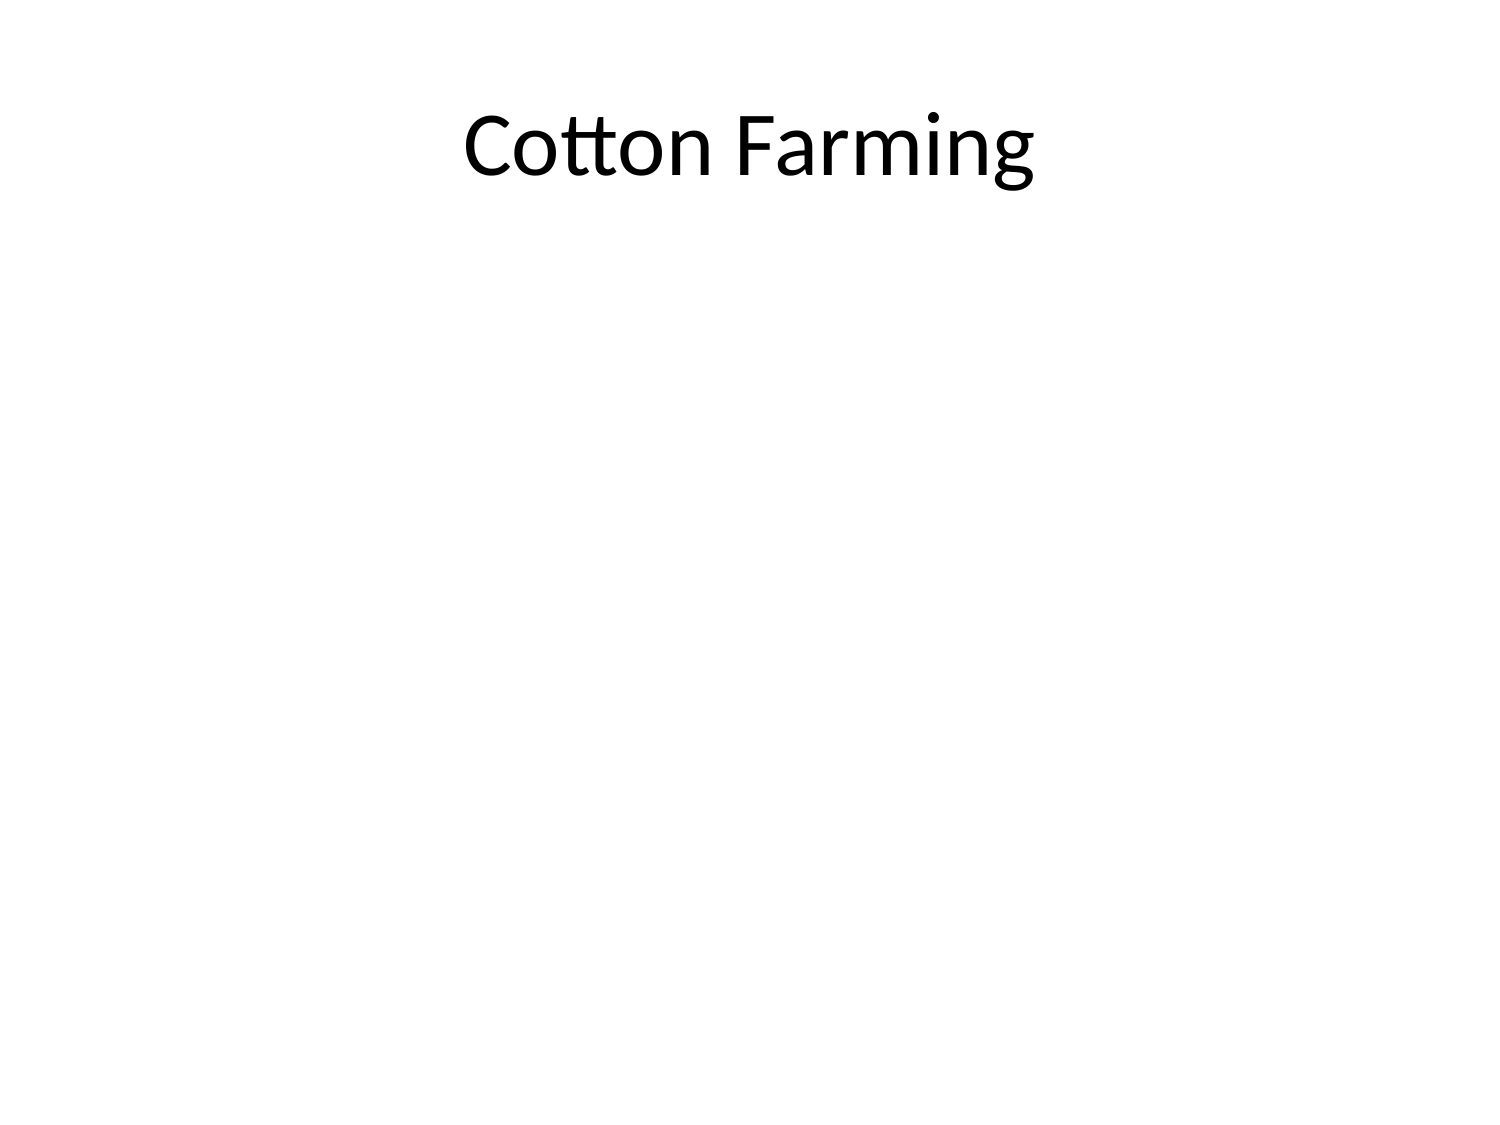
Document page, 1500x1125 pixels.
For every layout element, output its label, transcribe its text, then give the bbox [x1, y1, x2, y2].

title Cotton Farming [75, 45, 1425, 233]
